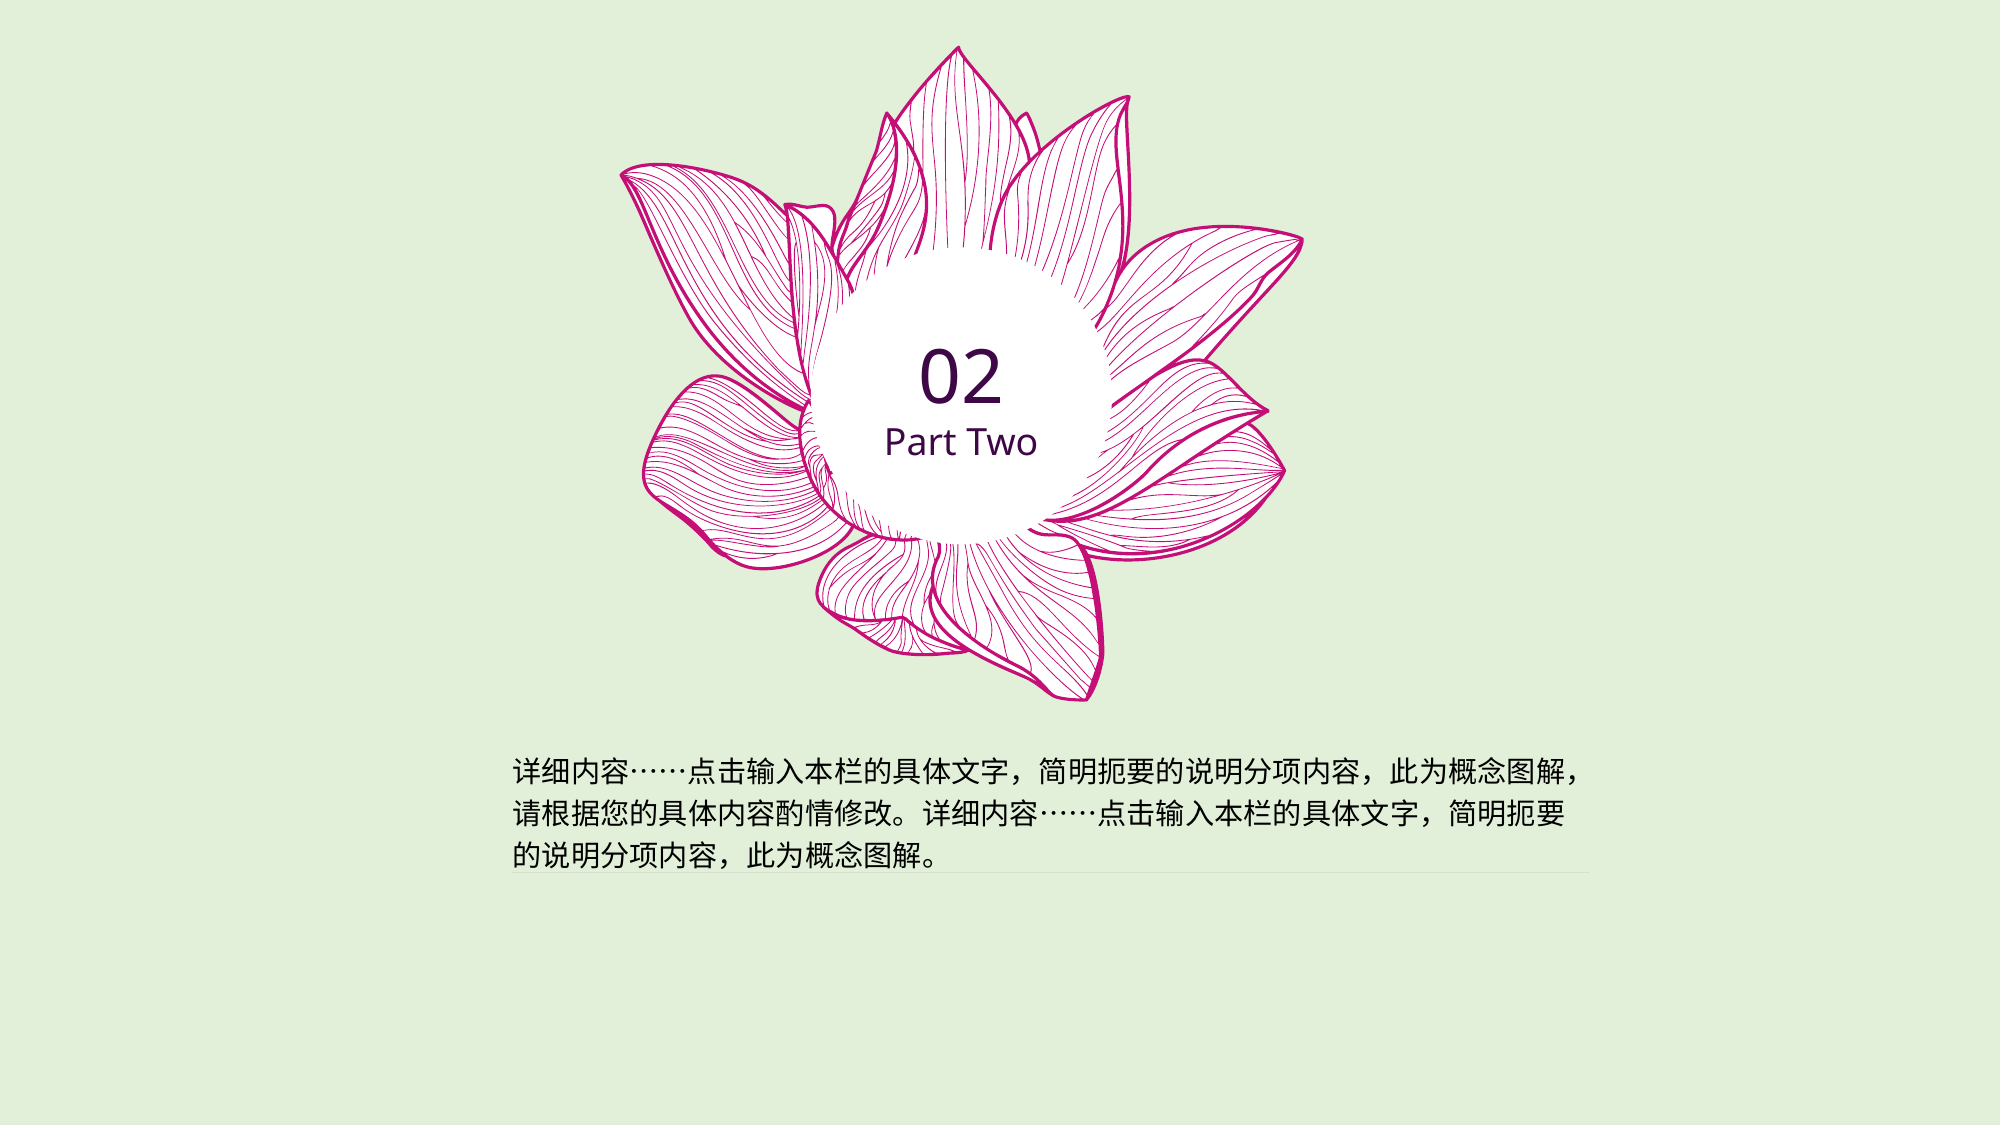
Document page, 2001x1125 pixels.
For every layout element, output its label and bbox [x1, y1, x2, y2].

picture [619, 45, 1304, 702]
